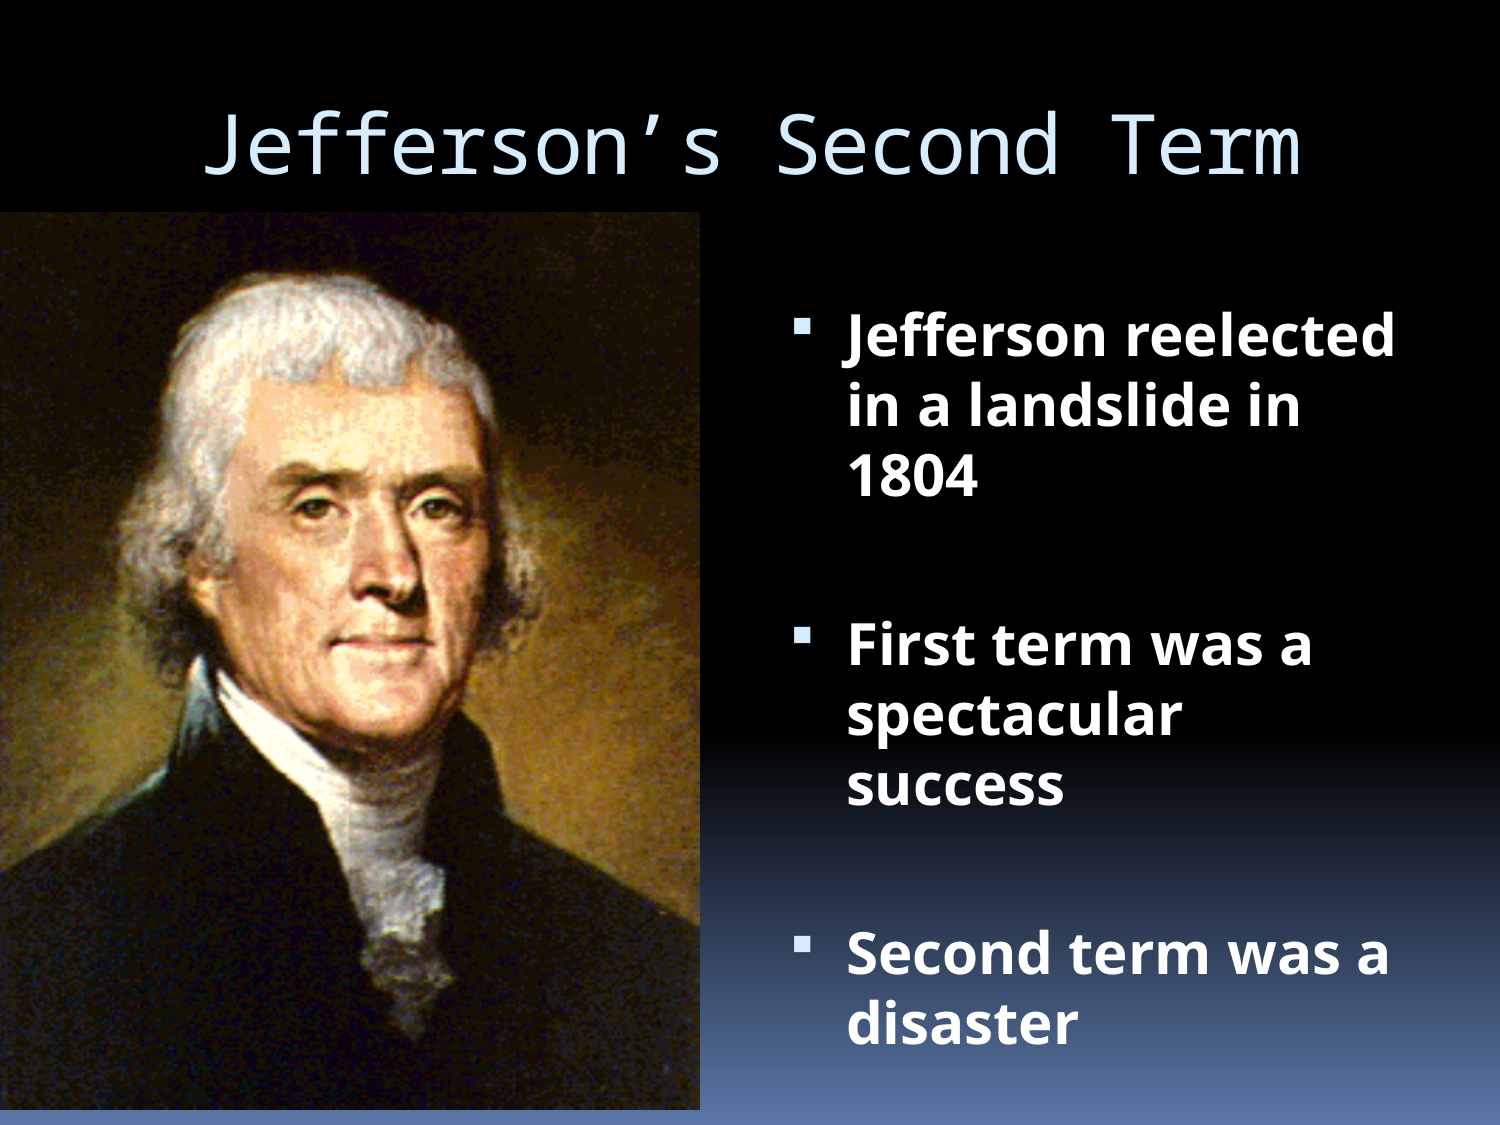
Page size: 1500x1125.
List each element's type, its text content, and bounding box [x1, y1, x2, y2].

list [0, 212, 701, 1111]
title Jefferson’s Second Term [75, 83, 1425, 234]
list Jefferson reelected in a landslide in 1804 First term was a spectacular success Second term was a disaster [763, 290, 1427, 1033]
